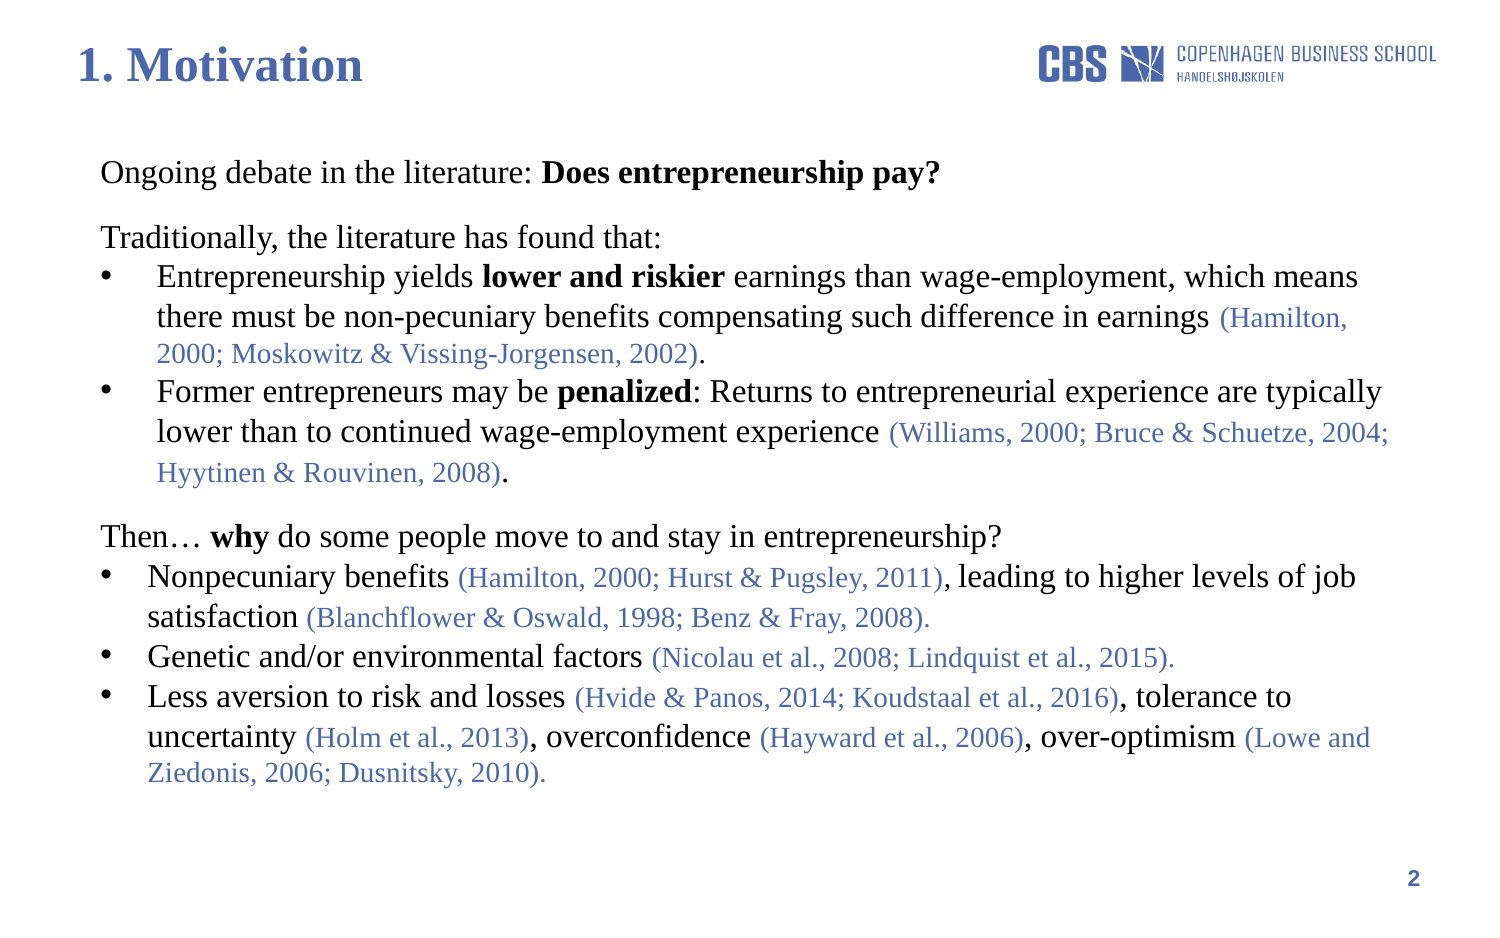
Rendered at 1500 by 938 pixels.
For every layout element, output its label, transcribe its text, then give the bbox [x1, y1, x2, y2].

list Ongoing debate in the literature: Does entrepreneurship pay? Traditionally, the literature has found that: Entrepreneurship yields lower and riskier earnings than wage-employment, which means there must be non-pecuniary benefits compensating such difference in earnings (Hamilton, 2000; Moskowitz & Vissing-Jorgensen, 2002). Former entrepreneurs may be penalized: Returns to entrepreneurial experience are typically lower than to continued wage-employment experience (Williams, 2000; Bruce & Schuetze, 2004; Hyytinen & Rouvinen, 2008). Then… why do some people move to and stay in entrepreneurship? Nonpecuniary benefits (Hamilton, 2000; Hurst & Pugsley, 2011), leading to higher levels of job satisfaction (Blanchflower & Oswald, 1998; Benz & Fray, 2008). Genetic and/or environmental factors (Nicolau et al., 2008; Lindquist et al., 2015). Less aversion to risk and losses (Hvide & Panos, 2014; Koudstaal et al., 2016), tolerance to uncertainty (Holm et al., 2013), overconfidence (Hayward et al., 2006), over-optimism (Lowe and Ziedonis, 2006; Dusnitsky, 2010). [100, 149, 1400, 857]
text_box 1. Motivation [76, 31, 550, 103]
picture [1039, 45, 1436, 82]
